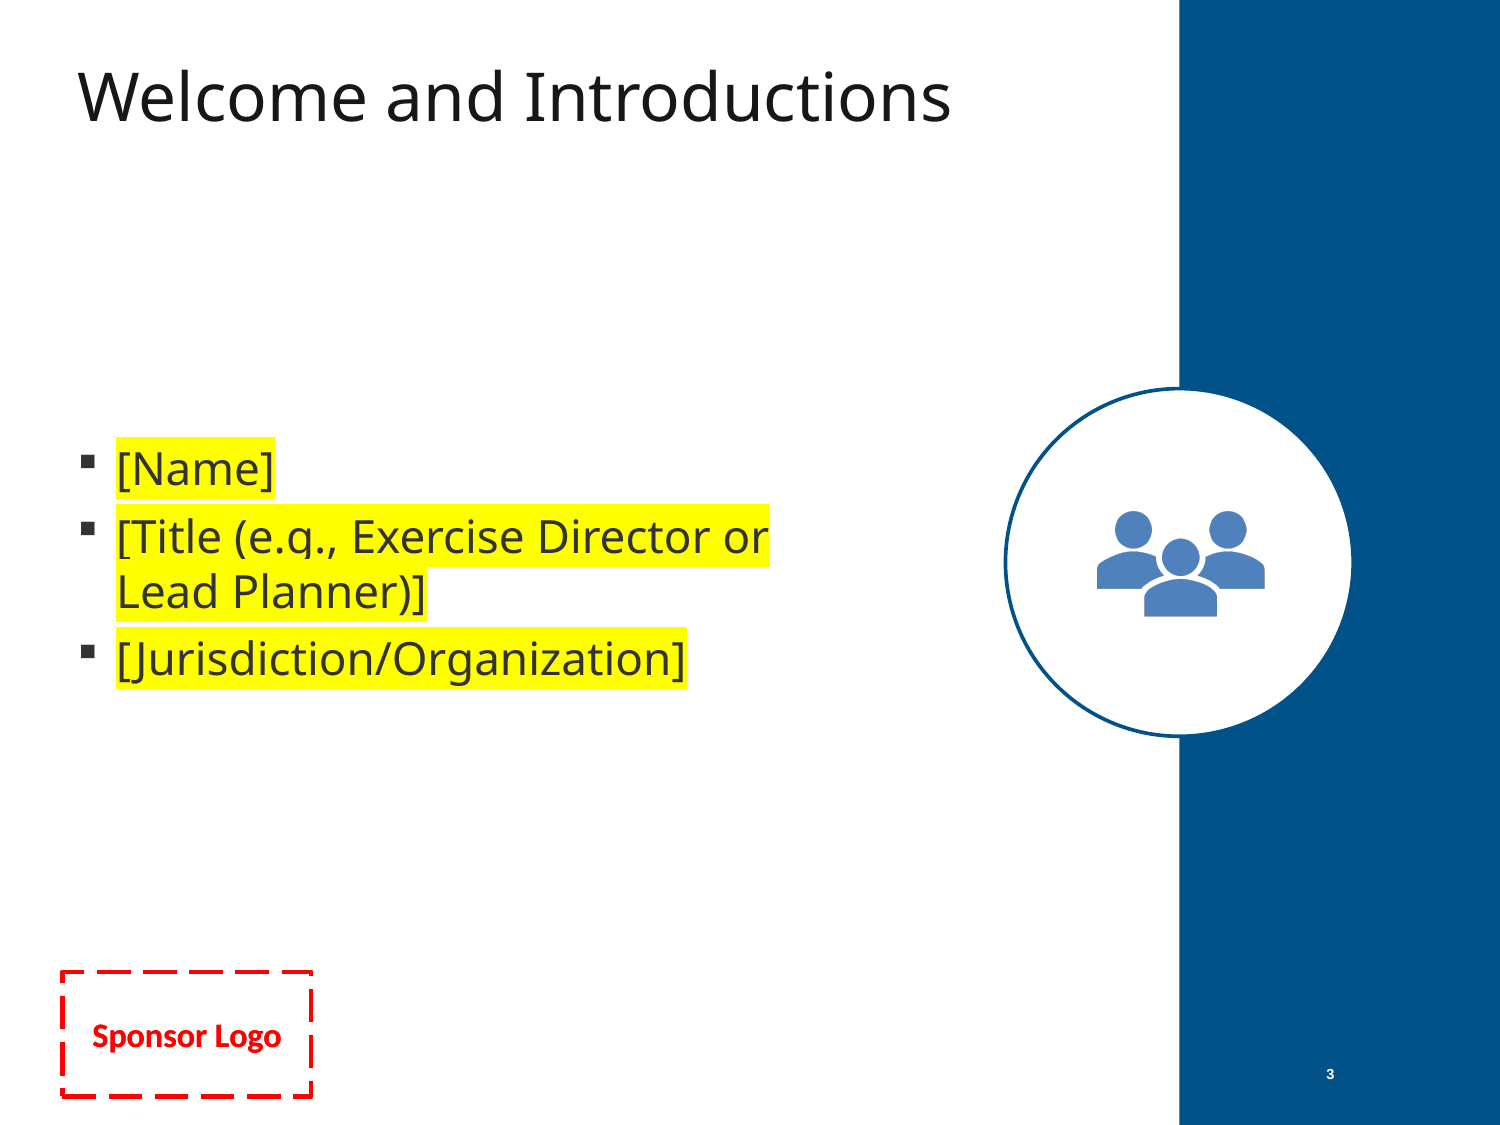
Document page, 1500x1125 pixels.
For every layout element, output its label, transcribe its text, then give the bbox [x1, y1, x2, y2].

list [Name] [Title (e.g., Exercise Director or Lead Planner)] [Jurisdiction/Organization] [62, 388, 889, 737]
picture [1086, 469, 1275, 658]
text_box [1003, 386, 1356, 739]
slide_number 3 [1242, 1052, 1368, 1098]
title Welcome and Introductions [62, 12, 1045, 176]
text_box [1177, 0, 1500, 1125]
